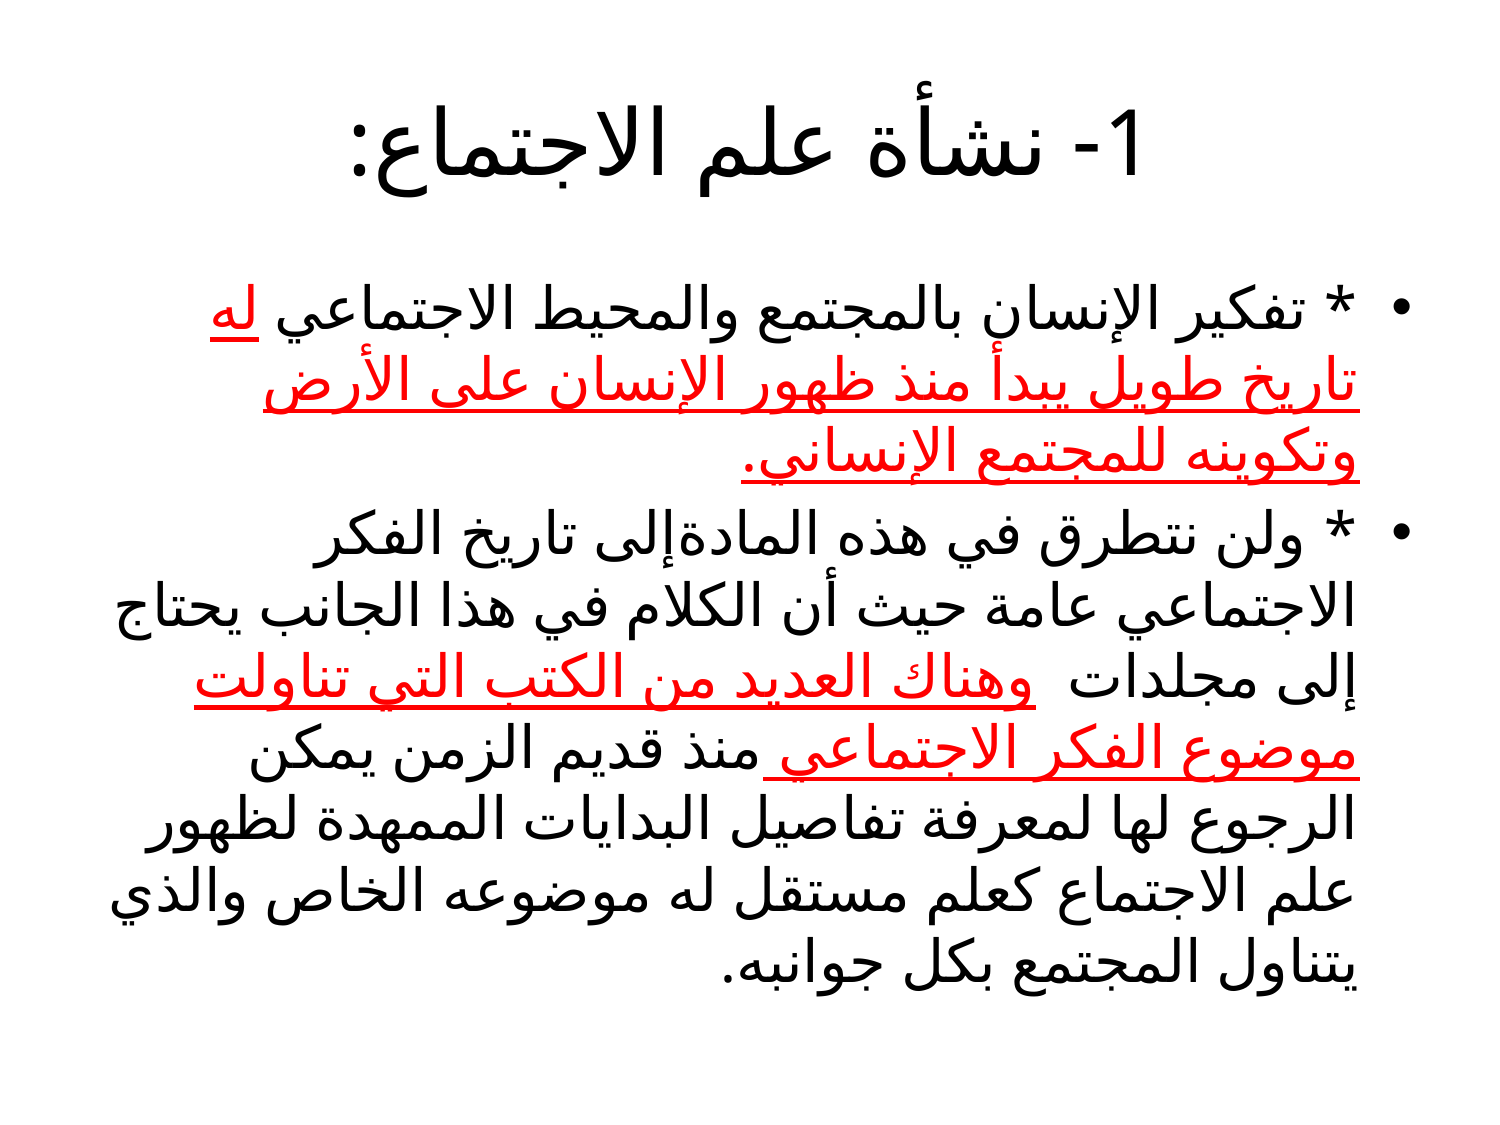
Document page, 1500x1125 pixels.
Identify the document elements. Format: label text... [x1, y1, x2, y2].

list * تفكير الإنسان بالمجتمع والمحيط الاجتماعي له تاريخ طويل يبدأ منذ ظهور الإنسان على الأرض وتكوينه للمجتمع الإنساني. * ولن نتطرق في هذه المادةإلى تاريخ الفكر الاجتماعي عامة حيث أن الكلام في هذا الجانب يحتاج إلى مجلدات وهناك العديد من الكتب التي تناولت موضوع الفكر الاجتماعي منذ قديم الزمن يمكن الرجوع لها لمعرفة تفاصيل البدايات الممهدة لظهور علم الاجتماع كعلم مستقل له موضوعه الخاص والذي يتناول المجتمع بكل جوانبه. [75, 262, 1425, 1005]
title 1- نشأة علم الاجتماع: [75, 45, 1425, 233]
